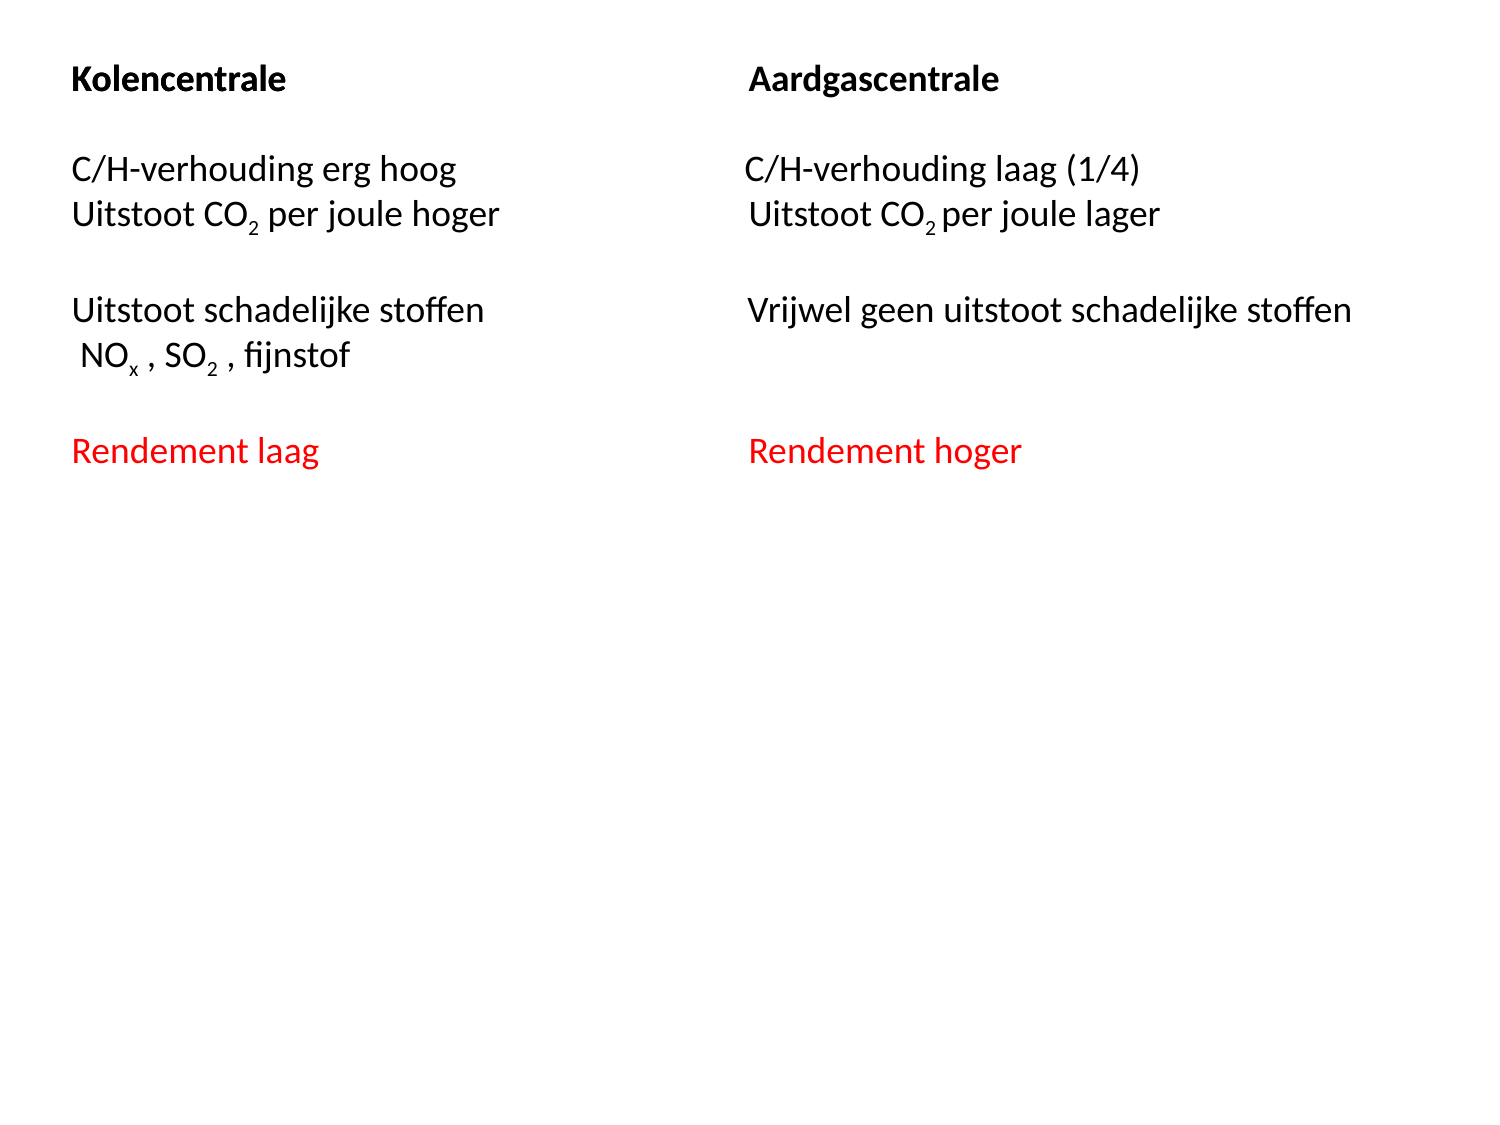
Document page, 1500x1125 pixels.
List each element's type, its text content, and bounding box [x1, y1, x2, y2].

text_box Kolencentrale Aardgascentrale C/H-verhouding erg hoog C/H-verhouding laag (1/4) Uitstoot CO2 per joule hoger Uitstoot CO2 per joule lager Uitstoot schadelijke stoffen Vrijwel geen uitstoot schadelijke stoffen NOx , SO2 , fijnstof Rendement laag Rendement hoger [56, 107, 1489, 524]
text_box Kolencentrale [56, 46, 1489, 107]
